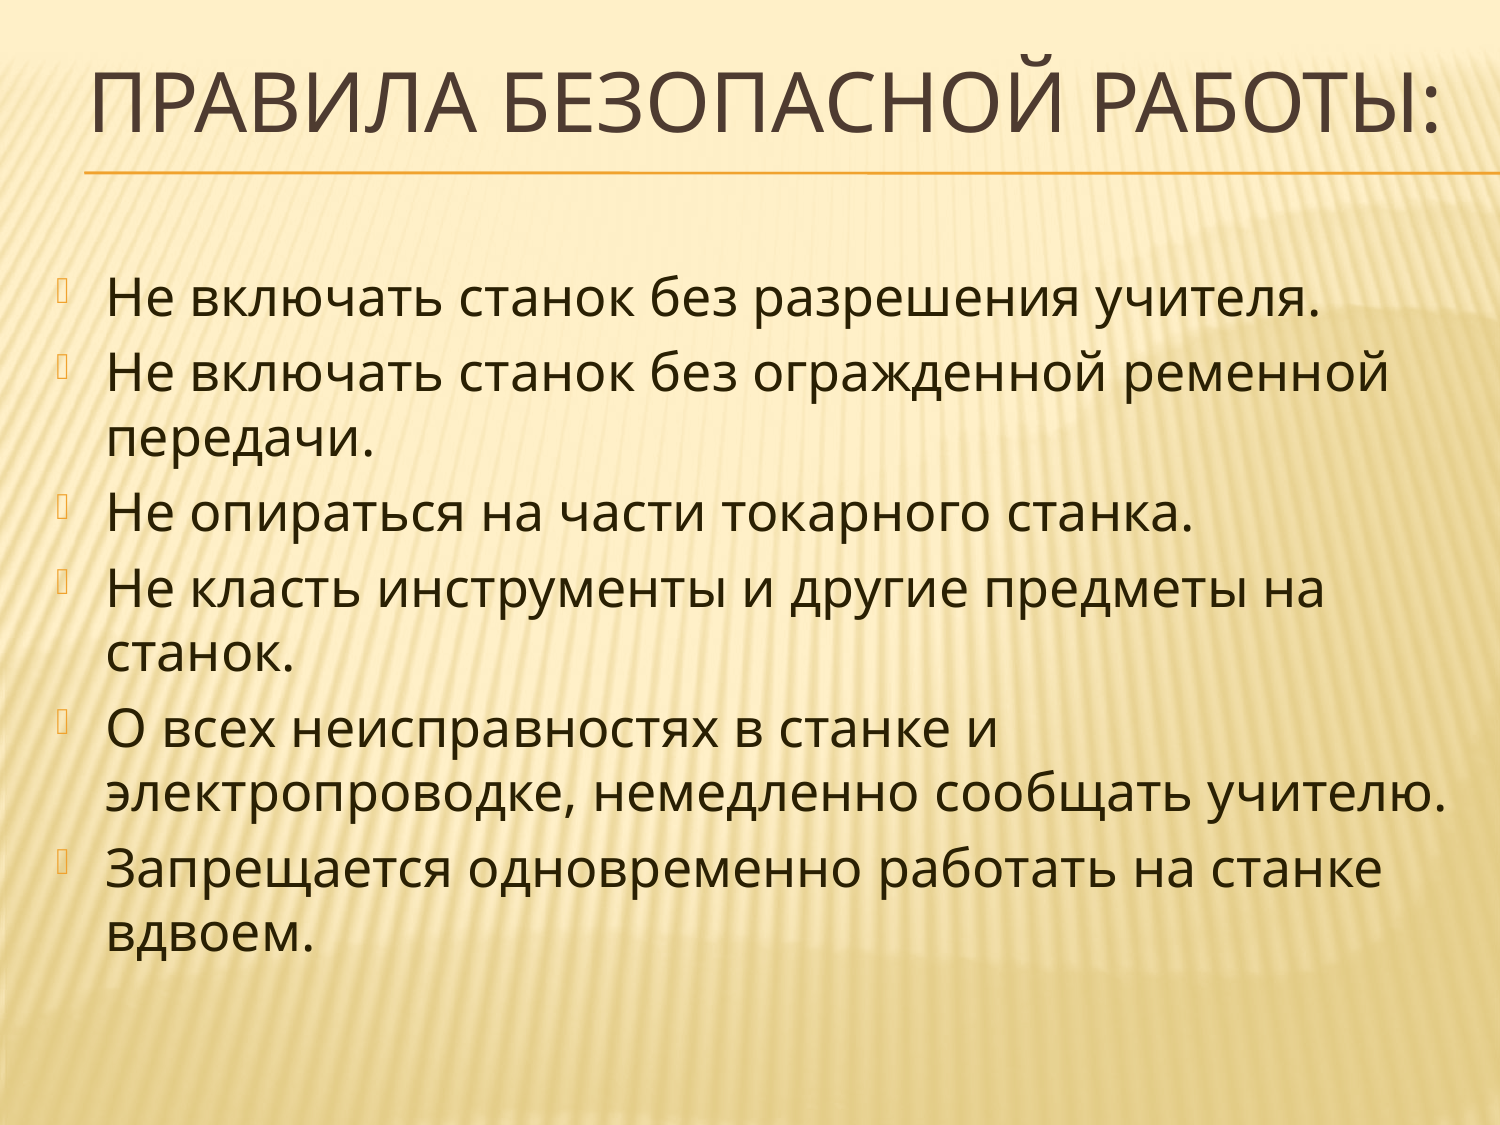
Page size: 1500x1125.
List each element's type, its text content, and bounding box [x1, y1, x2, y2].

title Правила безопасной работы: [53, 30, 1479, 169]
list Не включать станок без разрешения учителя. Не включать станок без огражденной ременной передачи. Не опираться на части токарного станка. Не класть инструменты и другие предметы на станок. О всех неисправностях в станке и электропроводке, немедленно сообщать учителю. Запрещается одновременно работать на станке вдвоем. [41, 255, 1467, 998]
